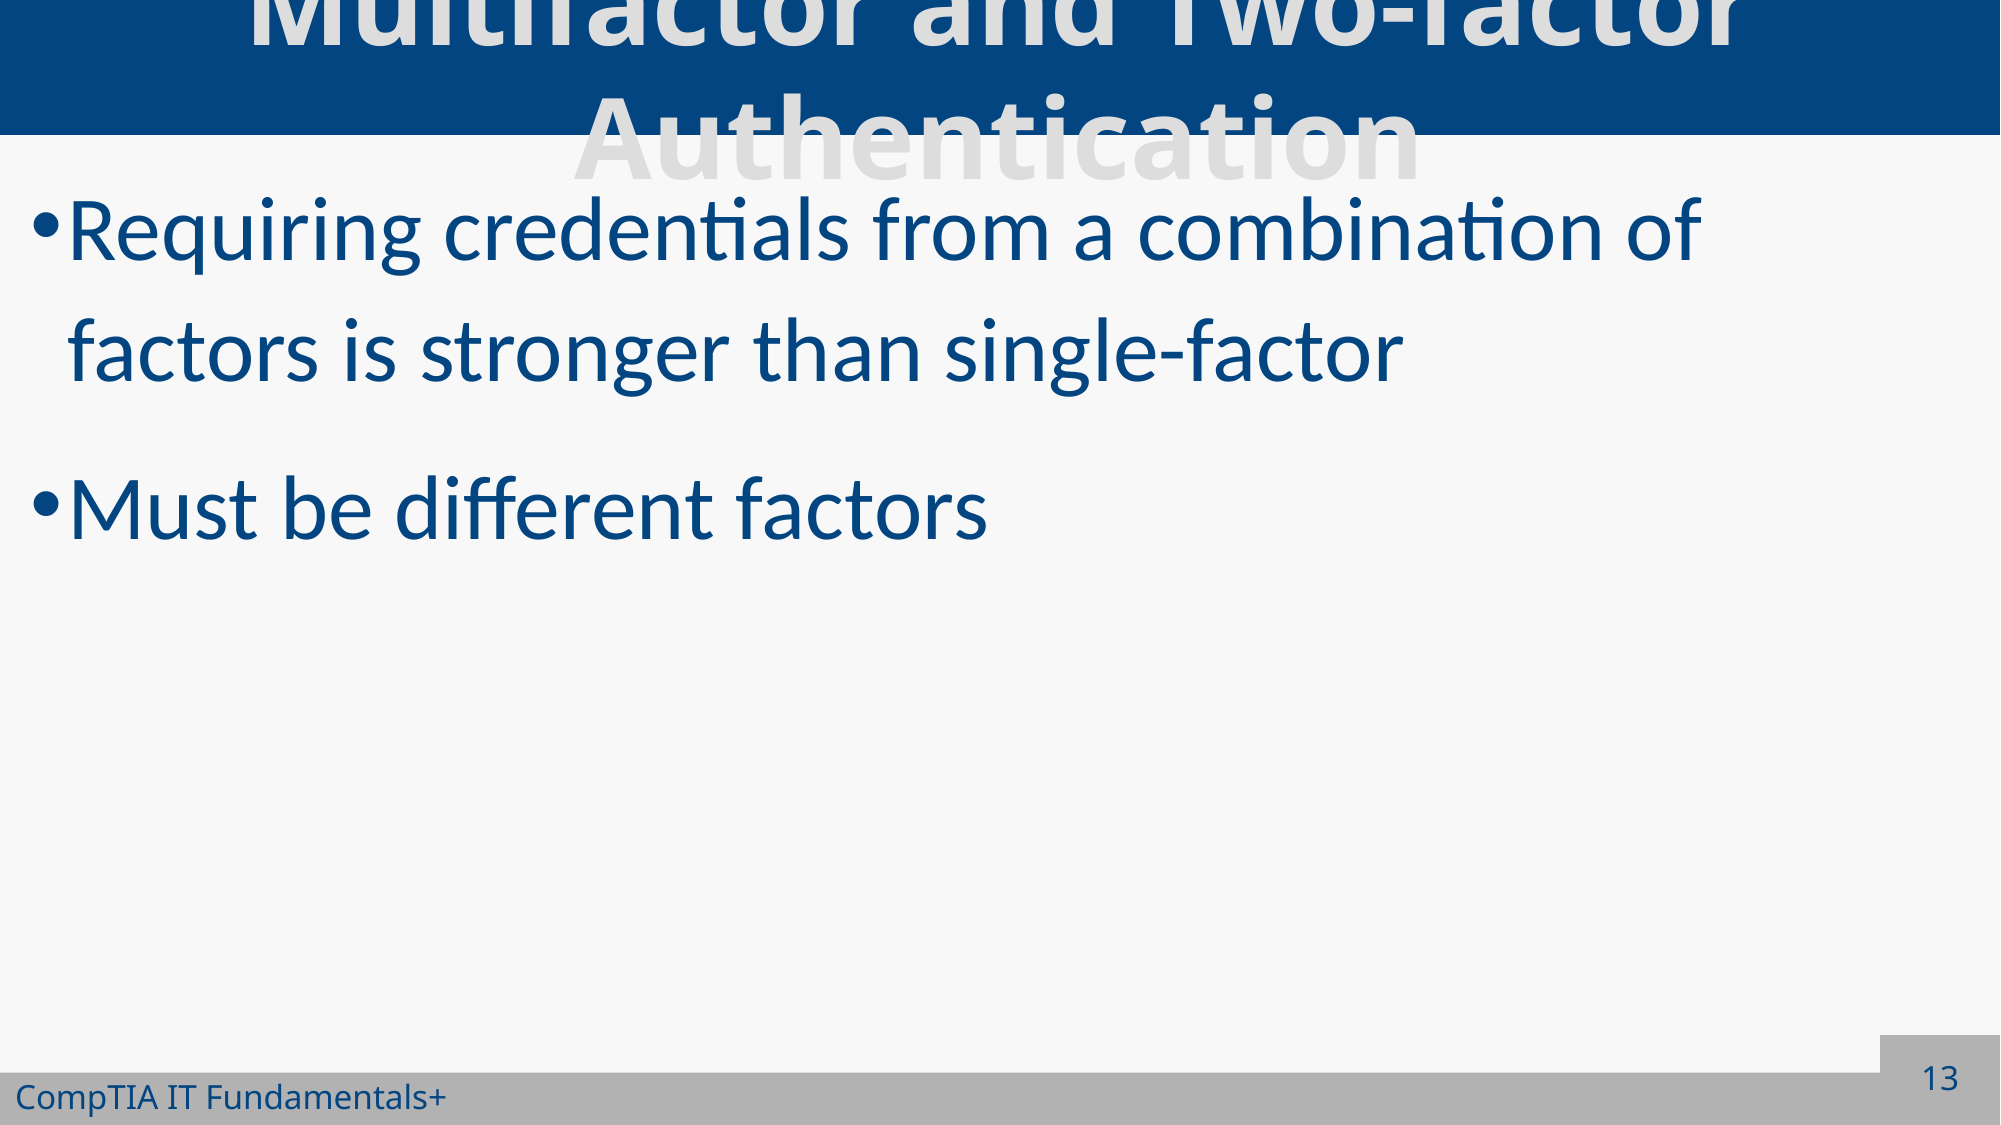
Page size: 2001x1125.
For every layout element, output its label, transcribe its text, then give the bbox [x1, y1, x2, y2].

title Multifactor and Two-factor Authentication [0, 0, 2000, 135]
slide_number 13 [1880, 1035, 2000, 1125]
list Requiring credentials from a combination of factors is stronger than single-factor Must be different factors [15, 149, 1980, 1065]
footer CompTIA IT Fundamentals+ [0, 1072, 1880, 1125]
